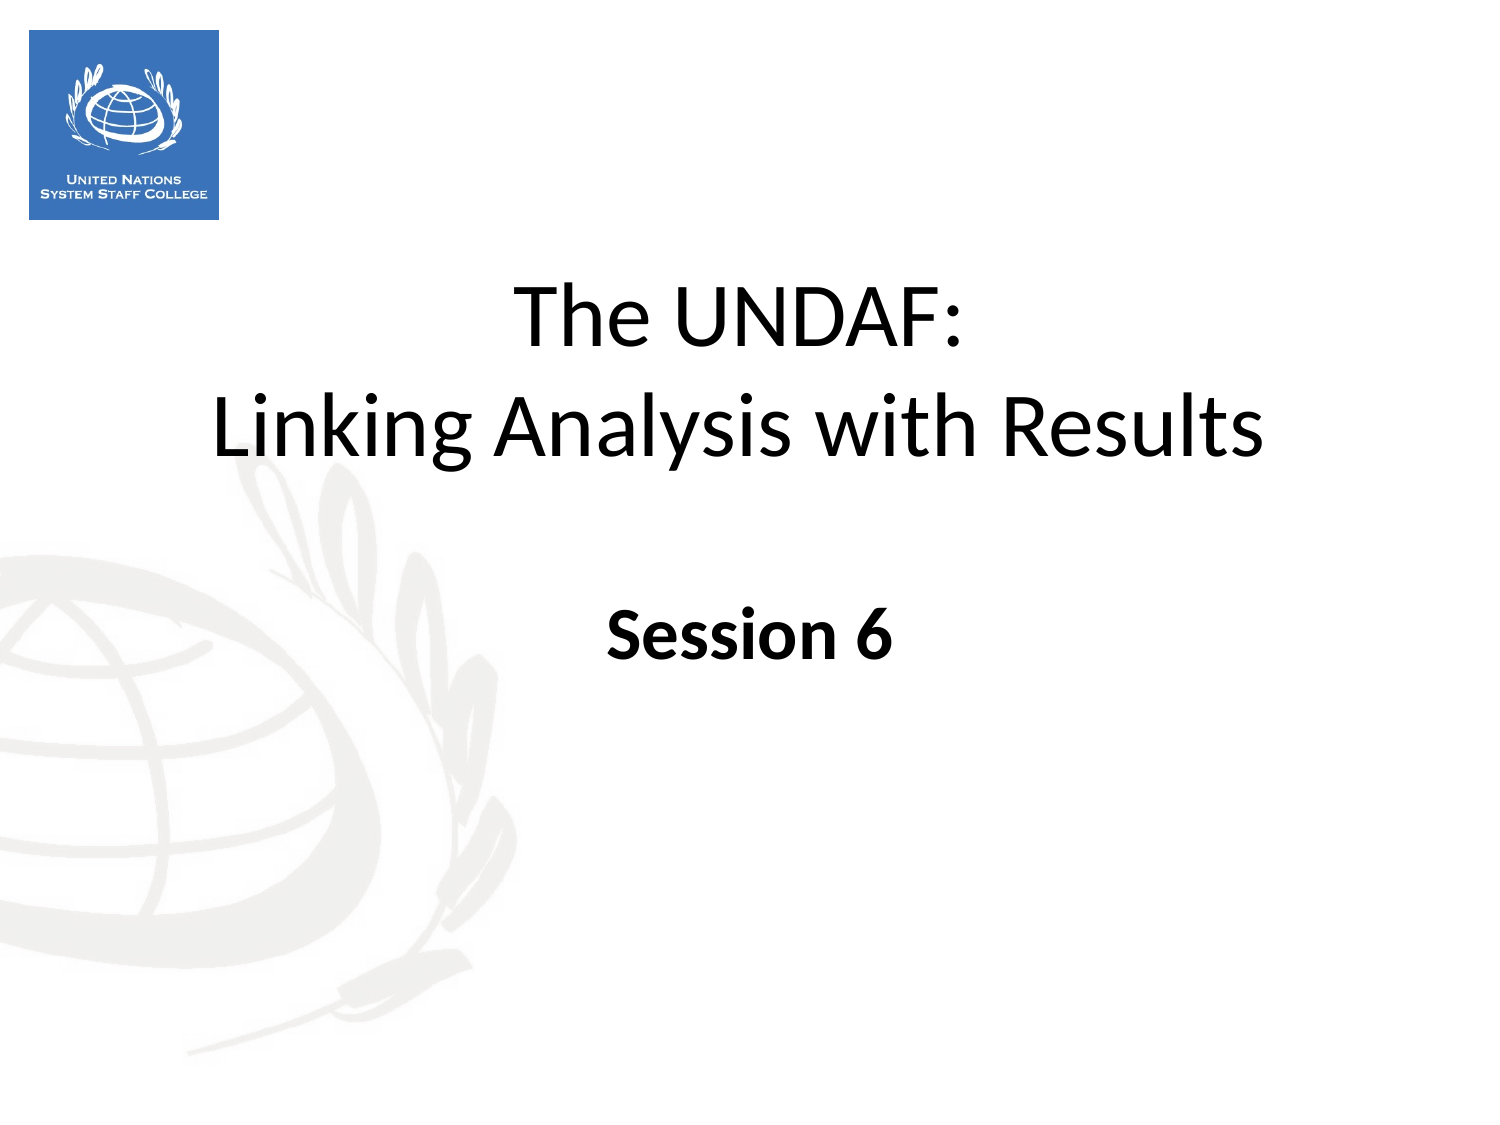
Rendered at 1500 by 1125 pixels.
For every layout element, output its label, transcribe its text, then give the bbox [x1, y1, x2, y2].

picture [29, 30, 219, 220]
title The UNDAF: Linking Analysis with Results Session 6 [112, 212, 1388, 717]
